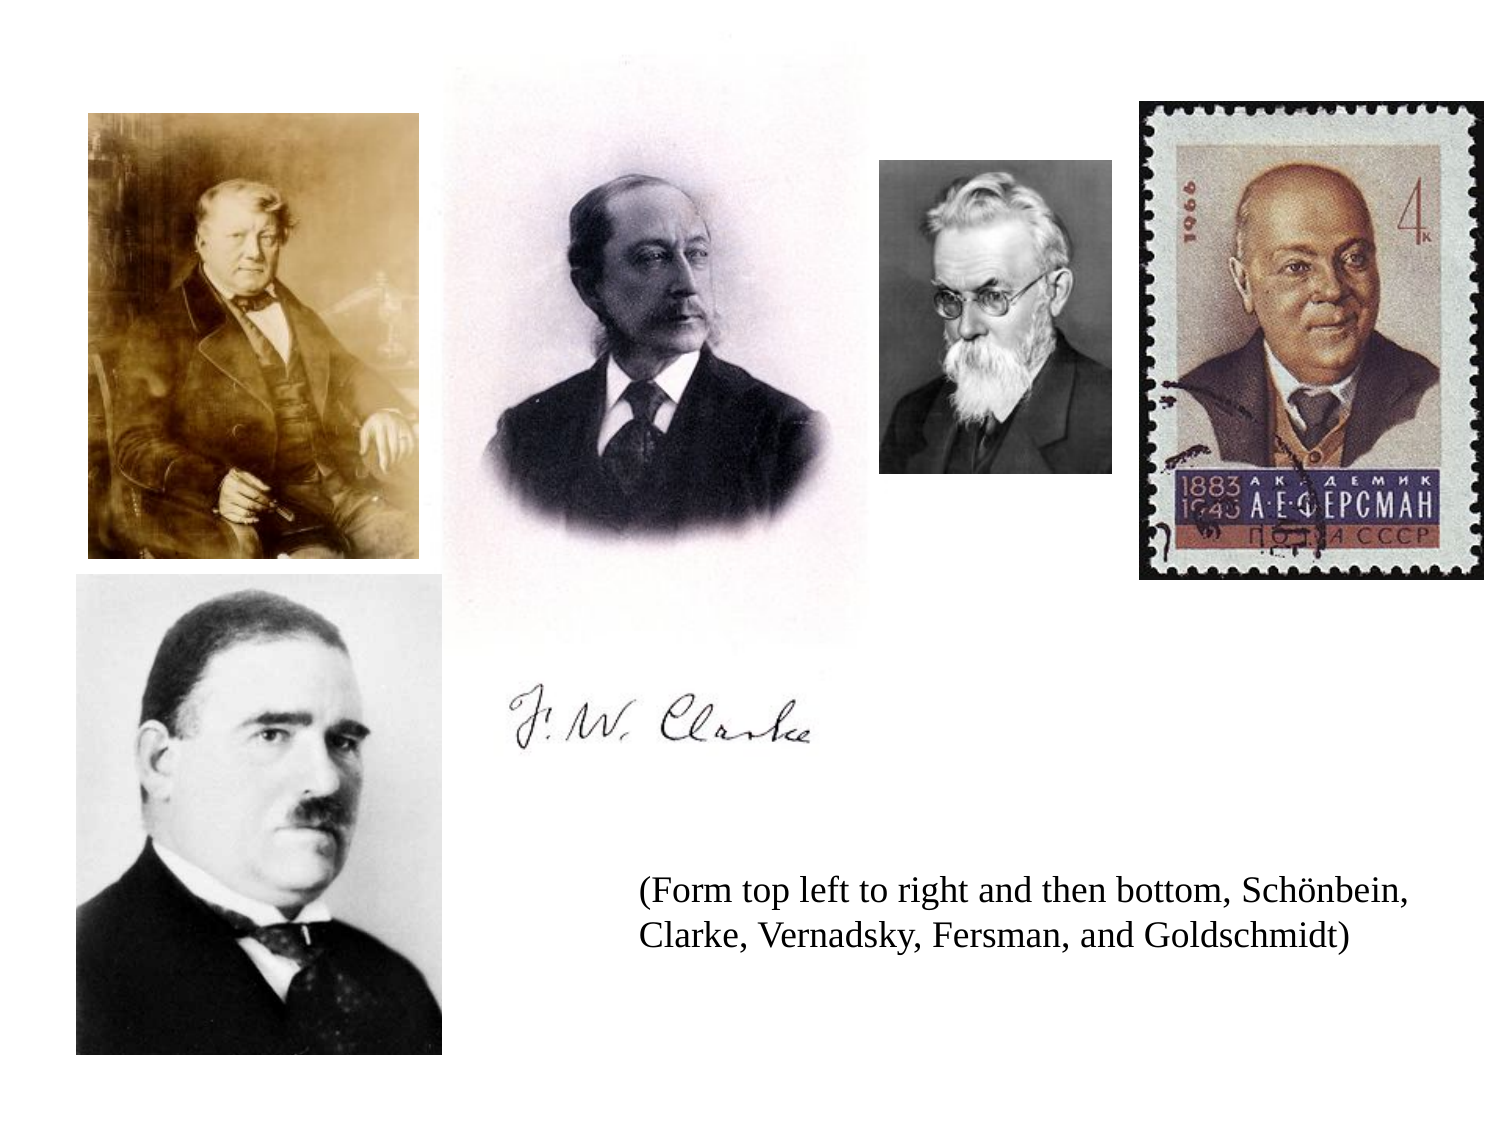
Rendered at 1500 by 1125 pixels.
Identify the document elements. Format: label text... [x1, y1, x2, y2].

picture [1139, 101, 1484, 580]
text_box (Form top left to right and then bottom, Schönbein, Clarke, Vernadsky, Fersman, and Goldschmidt) [624, 857, 1435, 963]
picture [76, 30, 1112, 1055]
